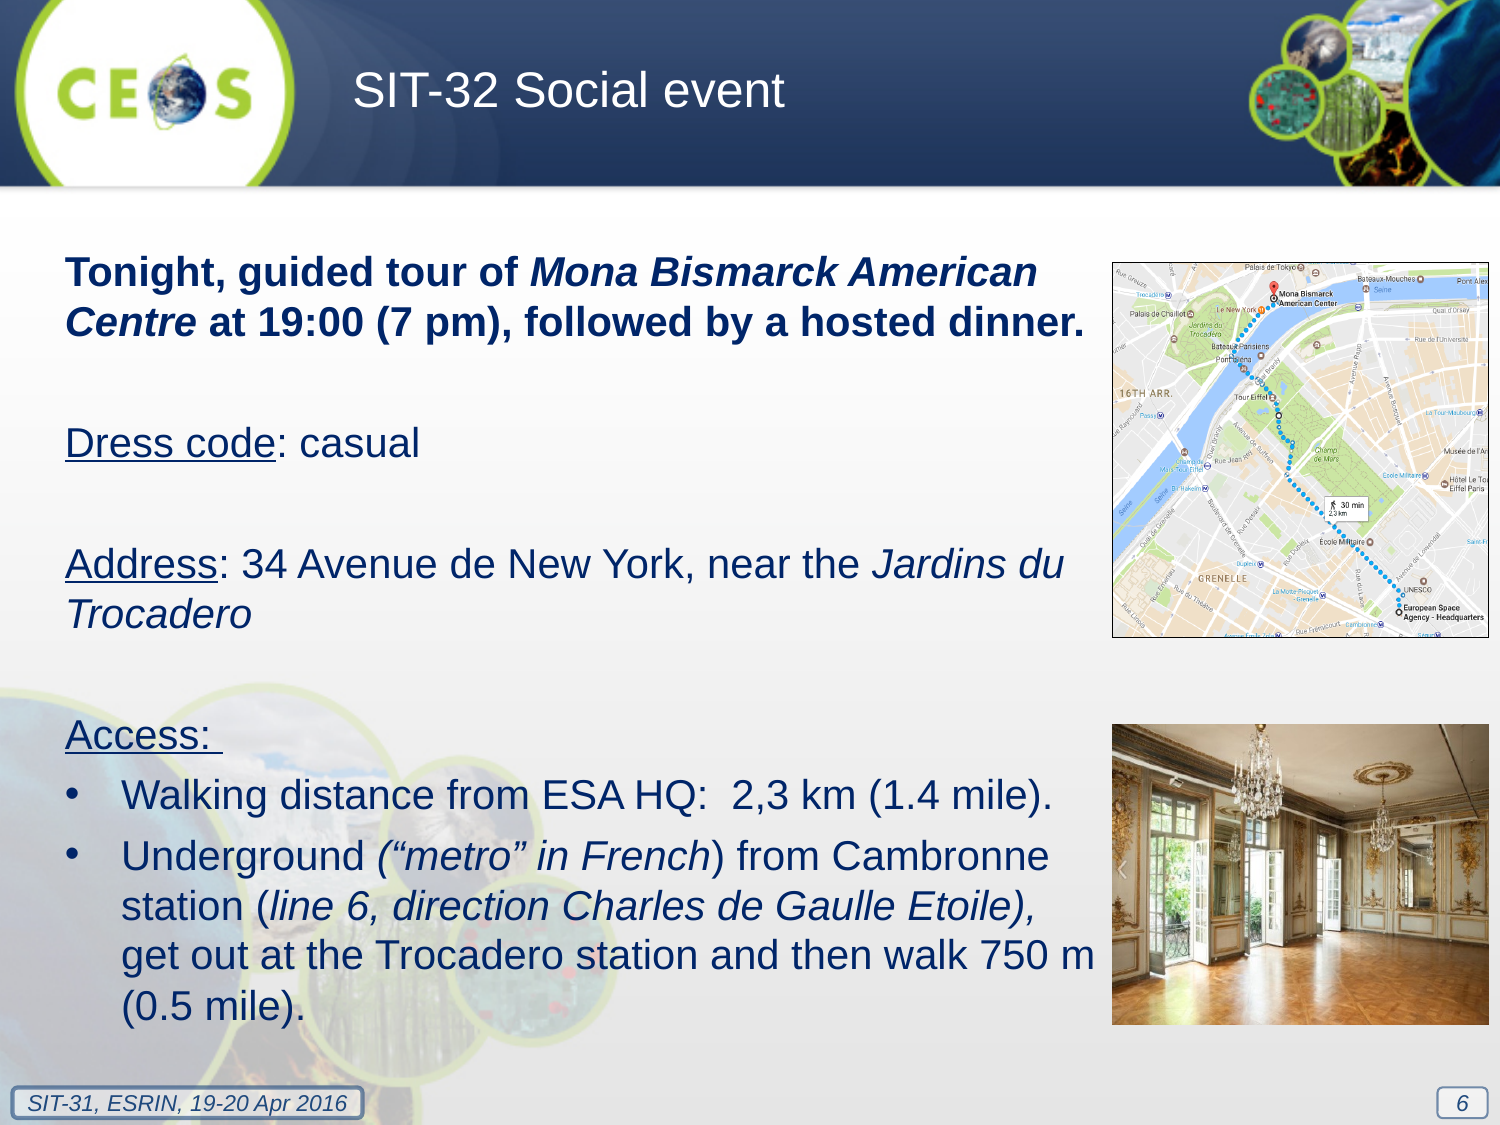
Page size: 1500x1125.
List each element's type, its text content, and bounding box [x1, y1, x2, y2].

list Tonight, guided tour of Mona Bismarck American Centre at 19:00 (7 pm), followed by a hosted dinner. Dress code: casual Address: 34 Avenue de New York, near the Jardins du Trocadero Access: Walking distance from ESA HQ: 2,3 km (1.4 mile). Underground (“metro” in French) from Cambronne station (line 6, direction Charles de Gaulle Etoile), get out at the Trocadero station and then walk 750 m (0.5 mile). [50, 237, 1113, 1013]
slide_number 6 [1436, 1086, 1489, 1120]
picture [0, 0, 1500, 1125]
list SIT-32 Social event [337, 50, 1150, 138]
